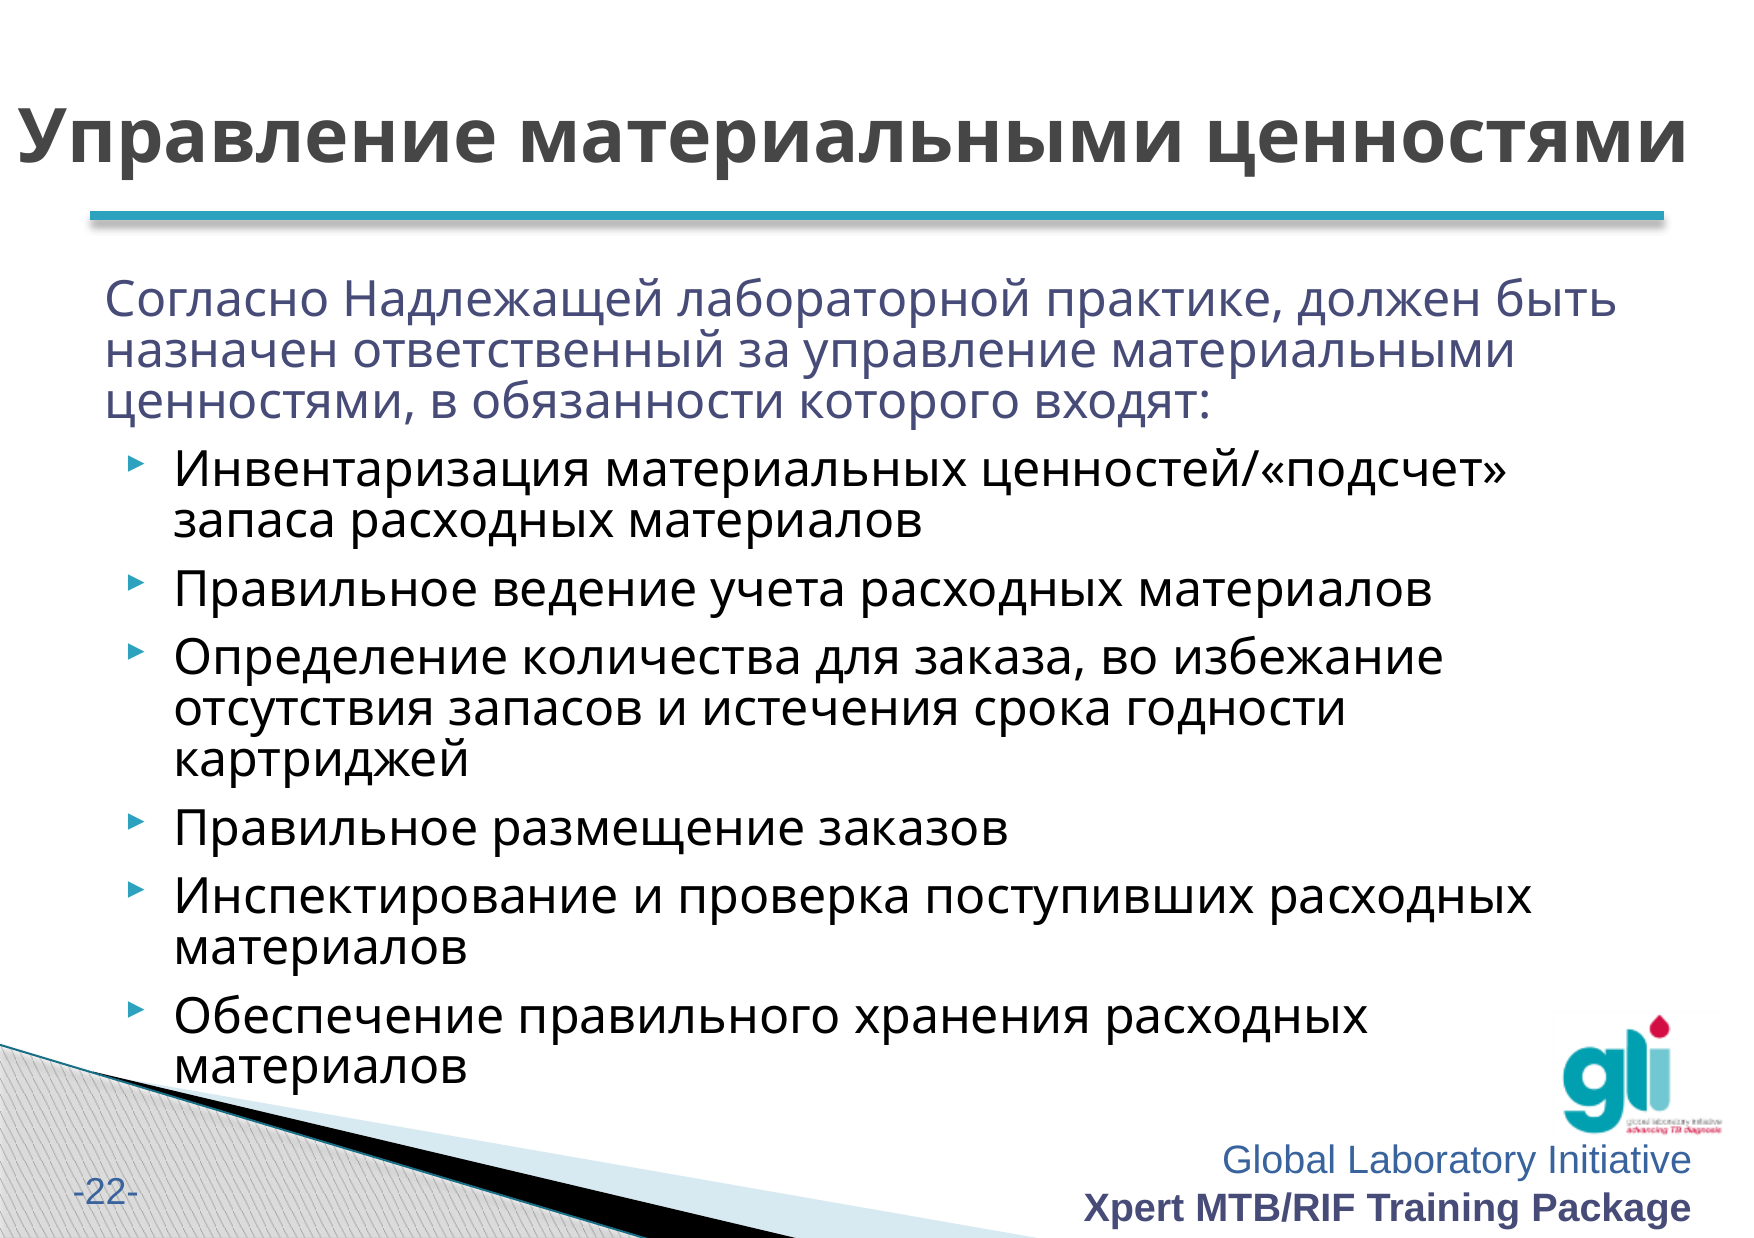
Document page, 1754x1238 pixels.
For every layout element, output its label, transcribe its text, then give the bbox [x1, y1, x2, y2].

title Управление материальными ценностями [0, 49, 1754, 216]
picture [1553, 1011, 1727, 1139]
list Согласно Надлежащей лабораторной практике, должен быть назначен ответственный за управление материальными ценностями, в обязанности которого входят: Инвентаризация материальных ценностей/«подсчет» запаса расходных материалов Правильное ведение учета расходных материалов Определение количества для заказа, во избежание отсутствия запасов и истечения срока годности картриджей Правильное размещение заказов Инспектирование и проверка поступивших расходных материалов Обеспечение правильного хранения расходных материалов [87, 267, 1666, 996]
